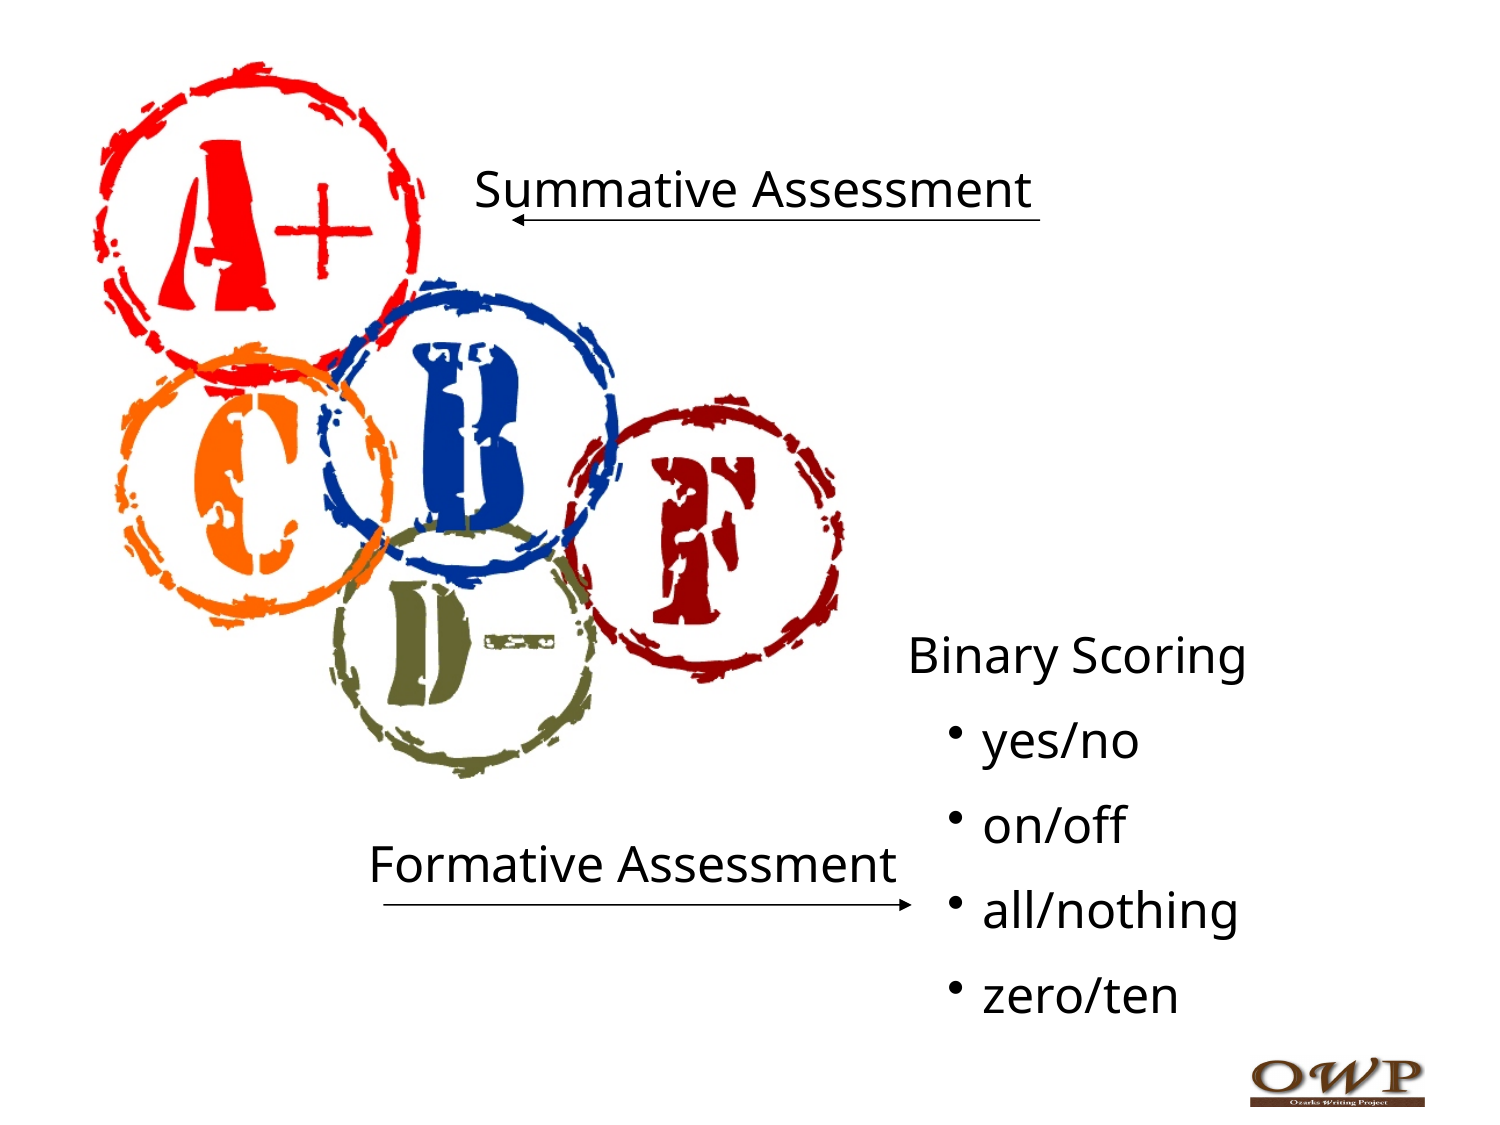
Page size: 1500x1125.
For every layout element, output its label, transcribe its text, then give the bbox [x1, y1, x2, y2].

picture [1250, 1055, 1426, 1108]
text_box Binary Scoring yes/no on/off all/nothing zero/ten [893, 616, 1465, 1032]
text_box [383, 898, 912, 912]
picture [90, 61, 847, 779]
text_box Summative Assessment [851, 149, 1332, 225]
text_box Formative Assessment [353, 824, 939, 900]
